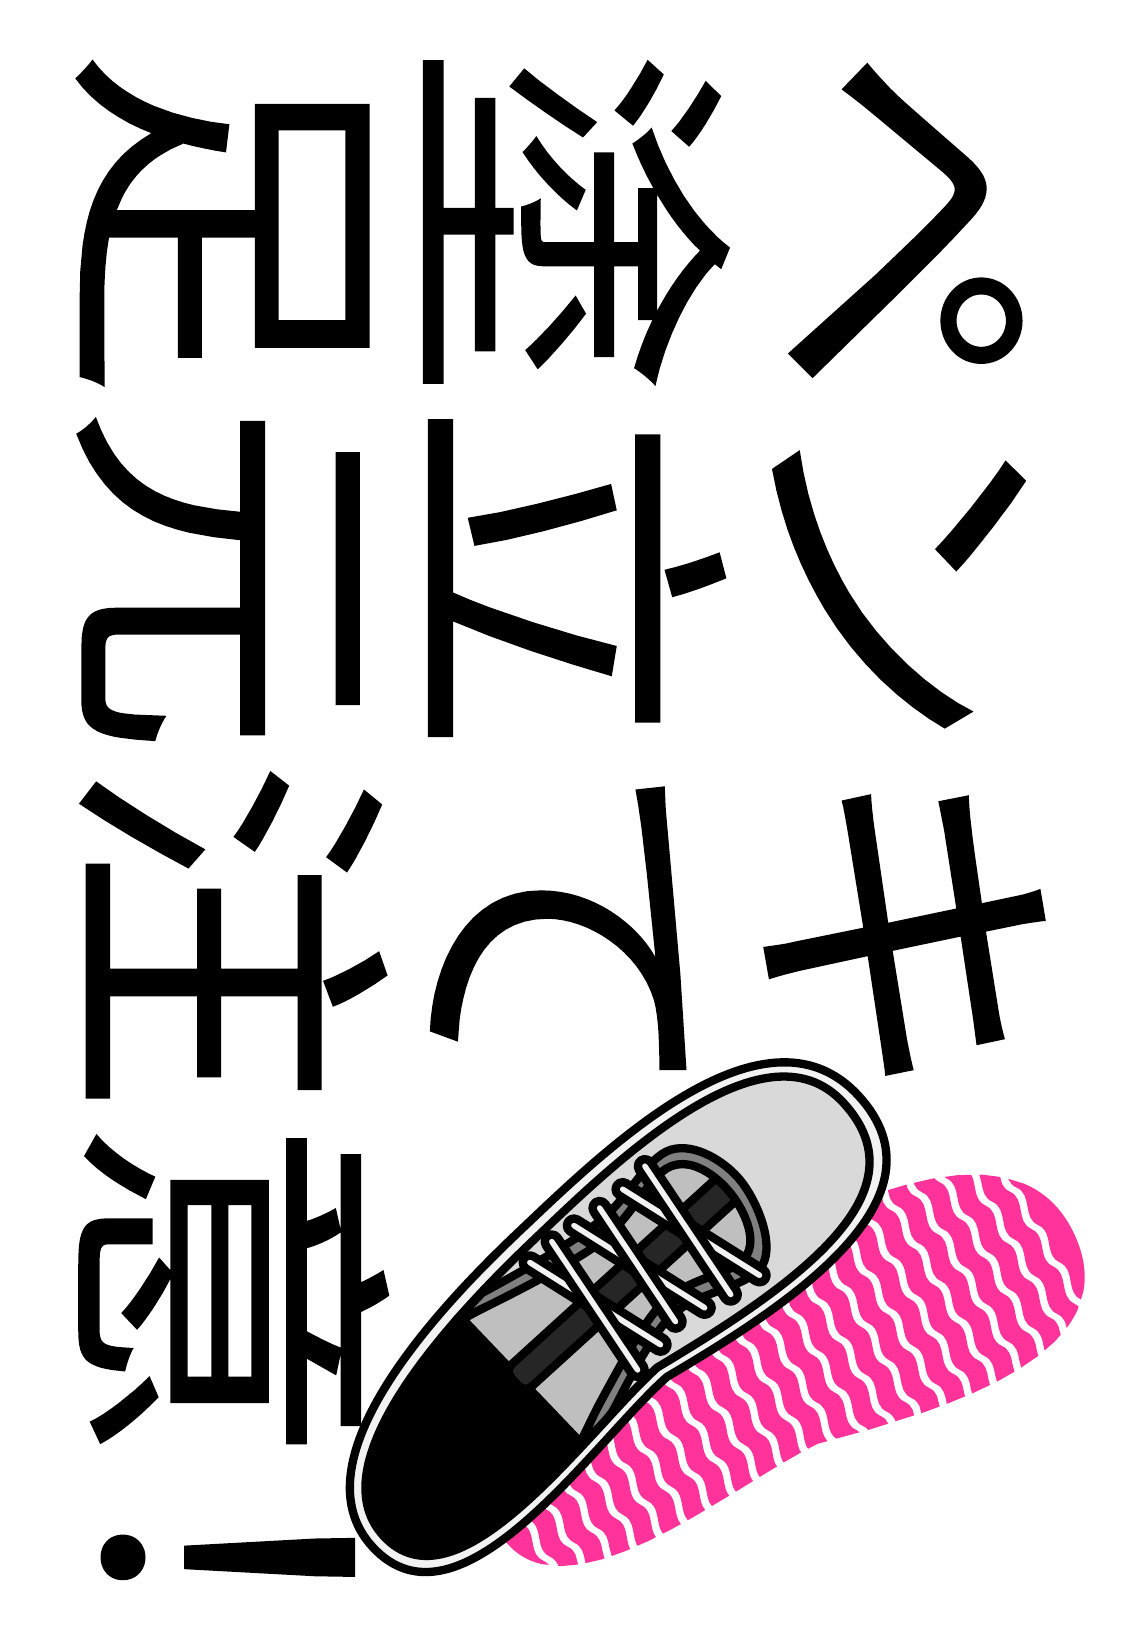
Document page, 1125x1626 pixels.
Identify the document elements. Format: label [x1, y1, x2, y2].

text_box [803, 1445, 822, 1451]
text_box [680, 1445, 732, 1508]
text_box [707, 1445, 780, 1494]
text_box [776, 1445, 804, 1465]
text_box [945, 1237, 1017, 1406]
text_box [887, 1182, 911, 1189]
text_box [505, 1525, 551, 1567]
text_box [276, 1191, 940, 1438]
text_box [531, 1445, 659, 1569]
text_box [911, 1172, 1087, 1370]
text_box [612, 1445, 708, 1536]
